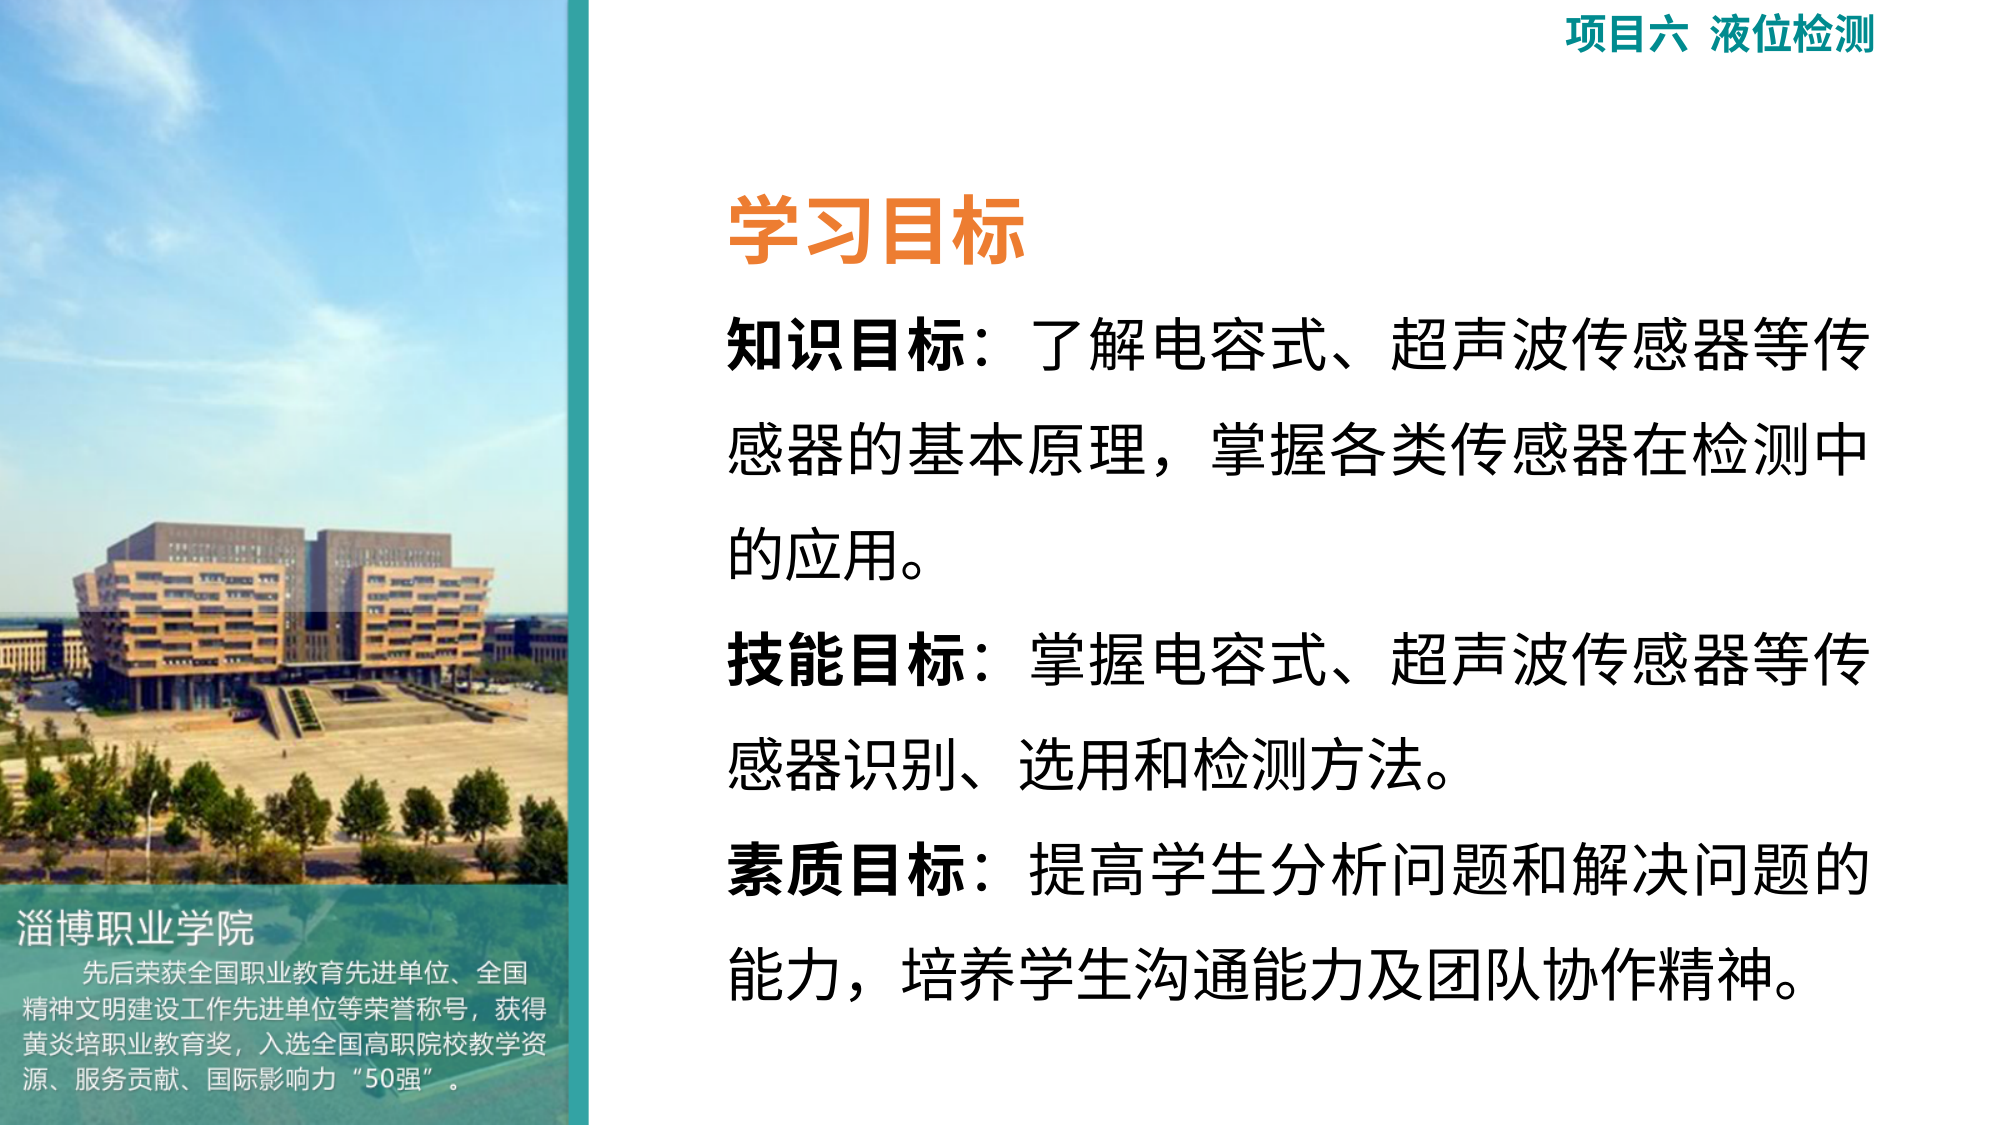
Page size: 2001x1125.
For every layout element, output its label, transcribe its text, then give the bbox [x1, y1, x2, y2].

text_box 学习目标 知识目标：了解电容式、超声波传感器等传感器的基本原理，掌握各类传感器在检测中的应用。 技能目标：掌握电容式、超声波传感器等传感器识别、选用和检测方法。 素质目标：提高学生分析问题和解决问题的能力，培养学生沟通能力及团队协作精神。 [711, 131, 1887, 1016]
picture [0, 0, 589, 1125]
text_box 项目六 液位检测 [1550, 0, 1974, 65]
